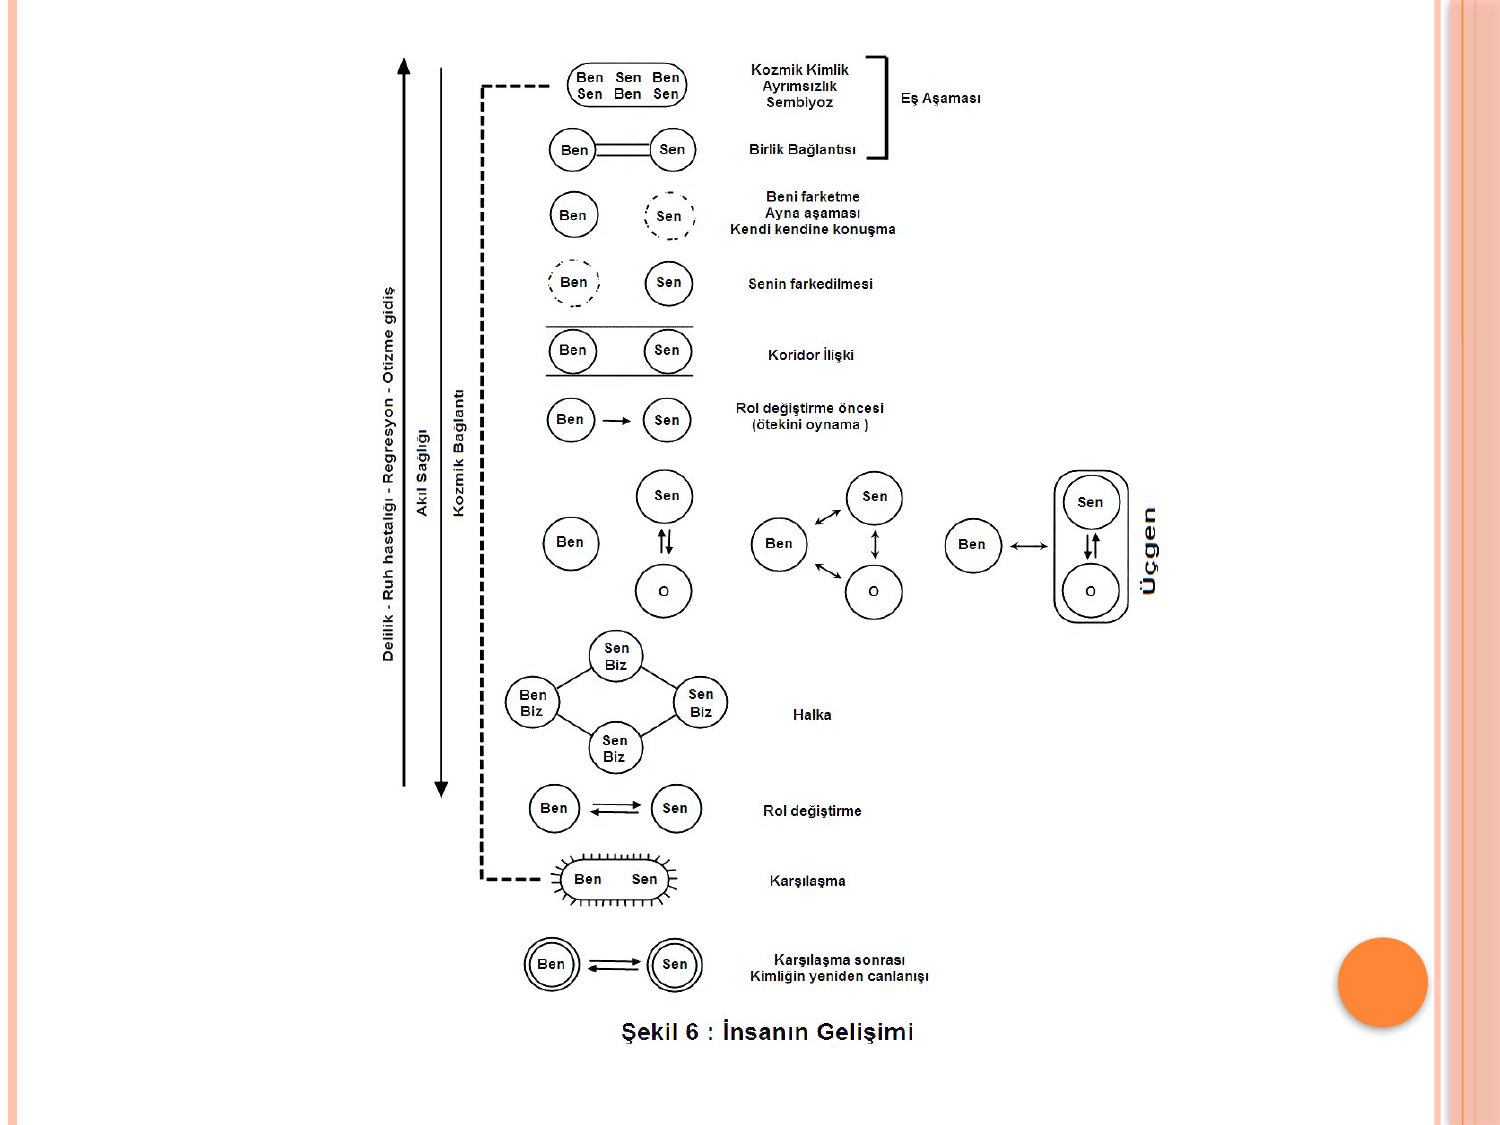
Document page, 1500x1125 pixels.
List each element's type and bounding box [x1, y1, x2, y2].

list [362, 46, 1173, 1056]
